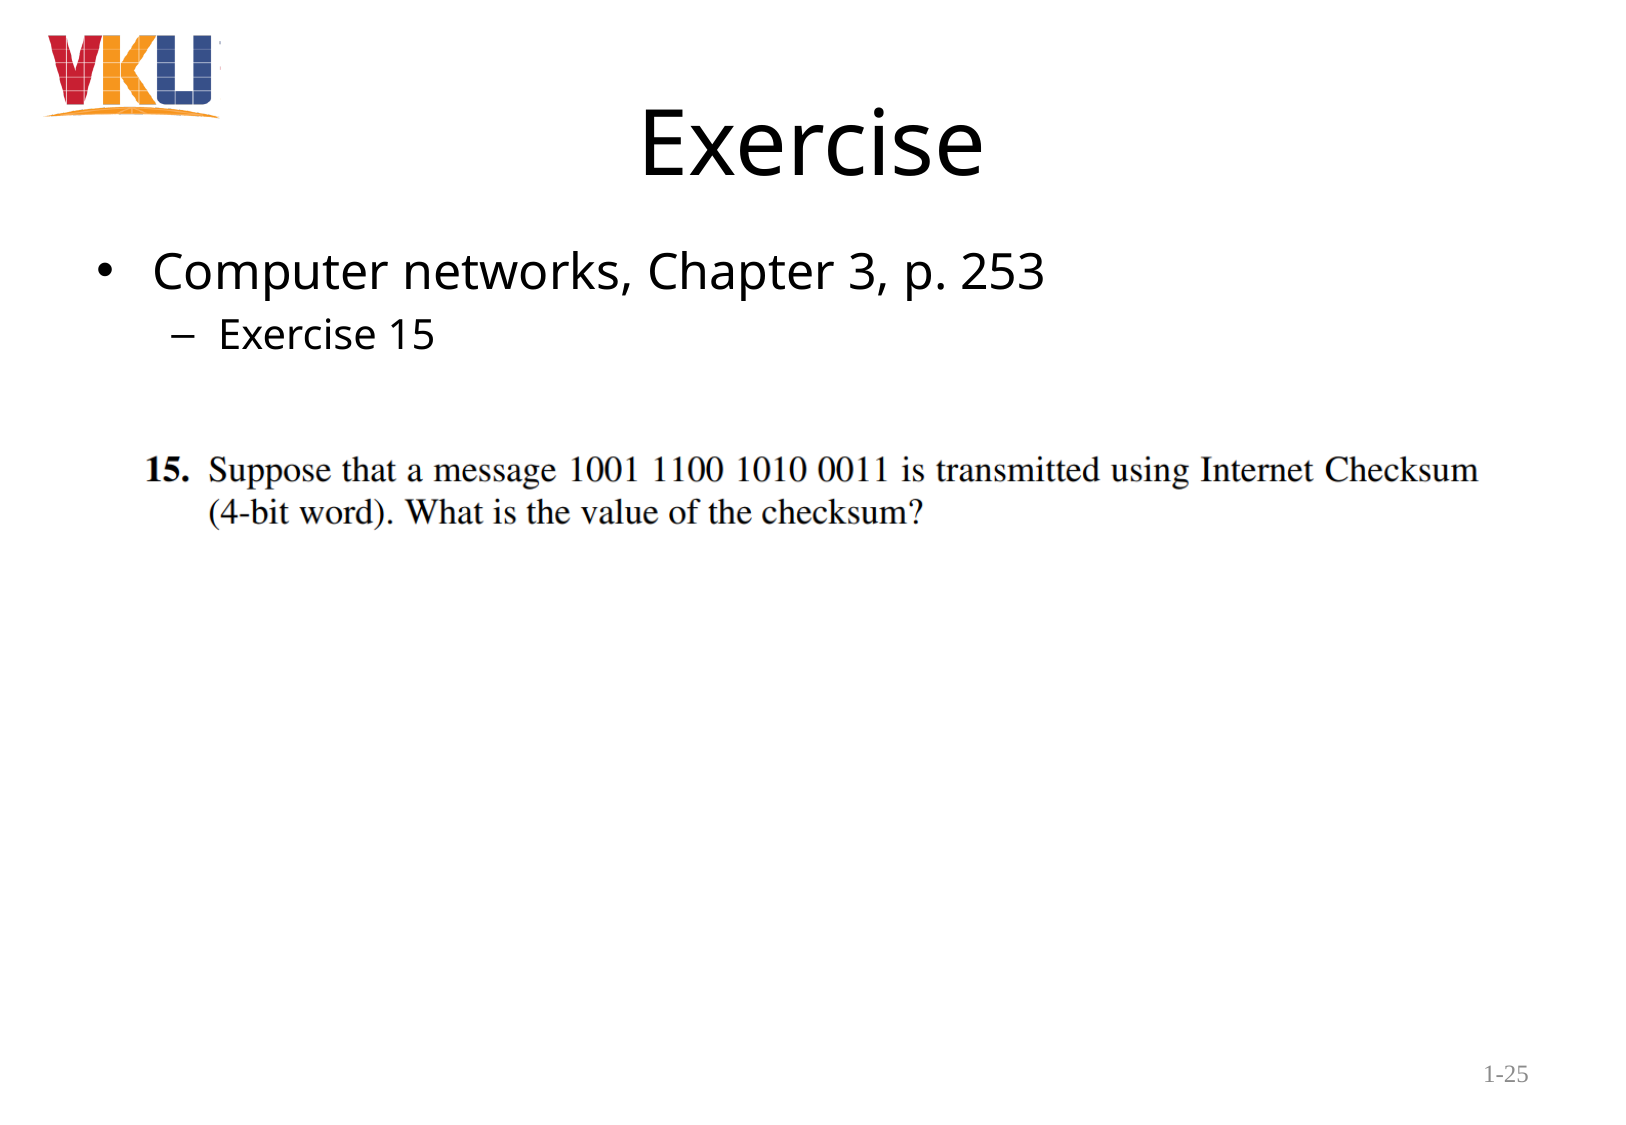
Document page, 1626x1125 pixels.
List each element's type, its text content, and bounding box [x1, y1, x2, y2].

picture [133, 441, 1492, 536]
list Computer networks, Chapter 3, p. 253 Exercise 15 [81, 232, 1544, 1038]
slide_number 1-25 [1164, 1042, 1544, 1103]
title Exercise [81, 45, 1544, 232]
picture [32, 21, 228, 129]
